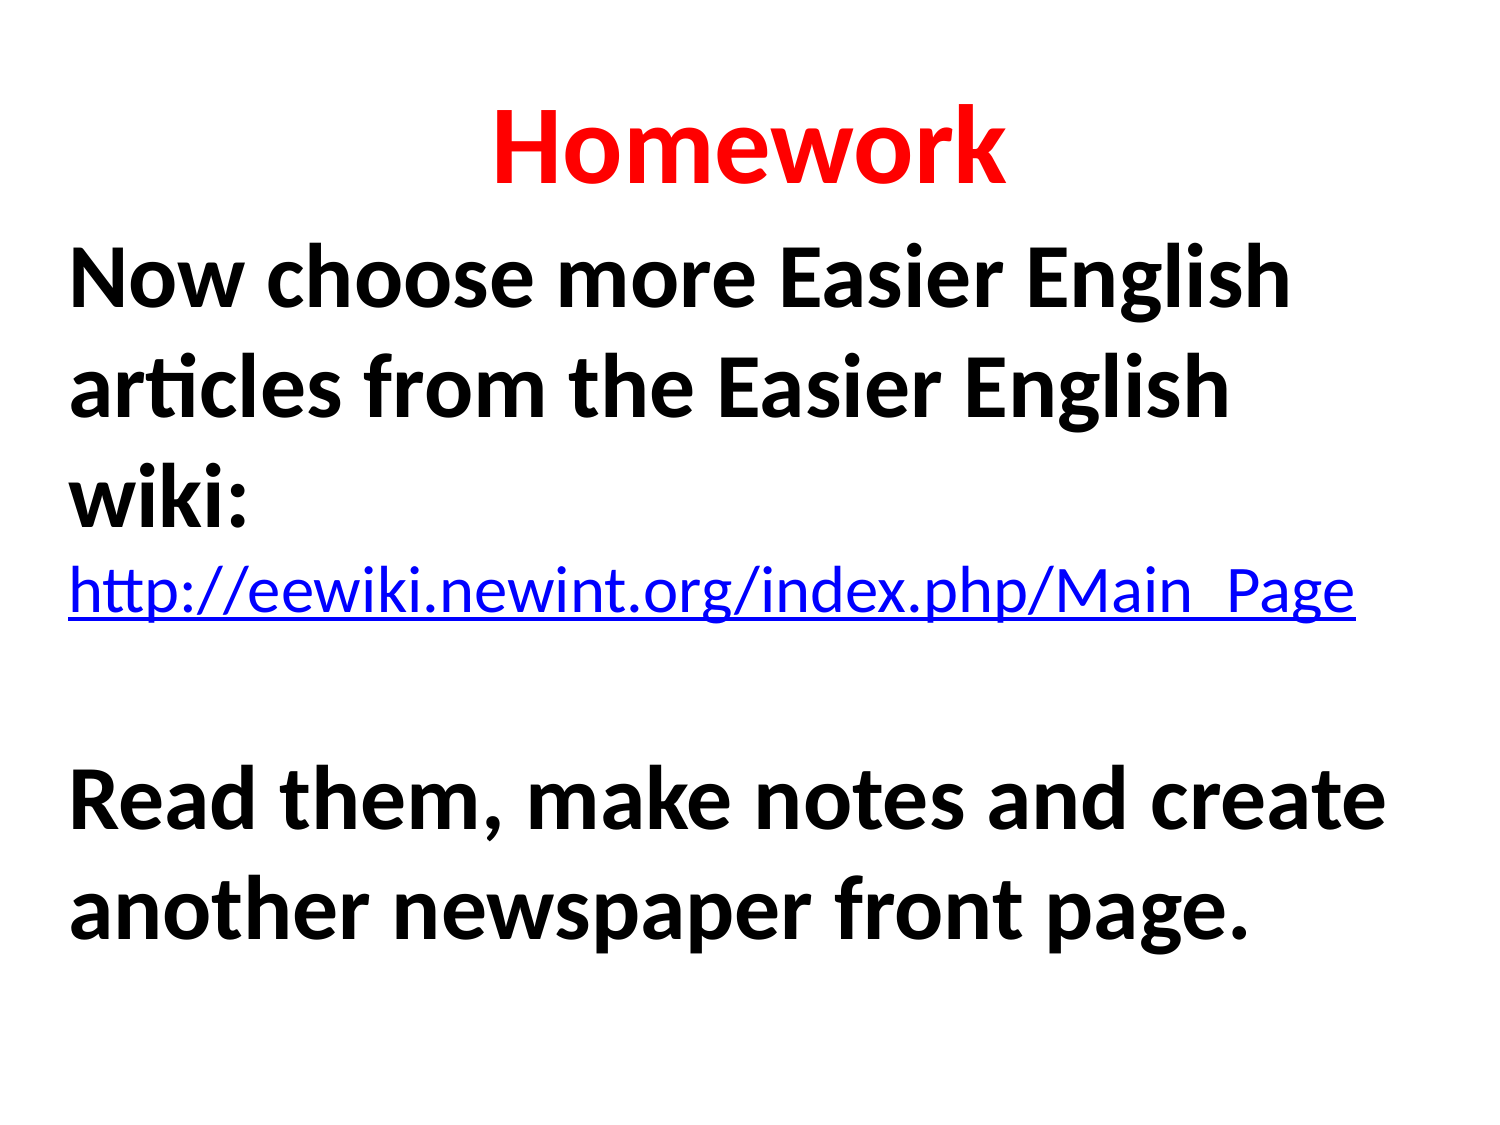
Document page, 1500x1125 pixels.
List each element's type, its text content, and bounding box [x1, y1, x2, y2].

list Now choose more Easier English articles from the Easier English wiki: http://eewiki.newint.org/index.php/Main_Page Read them, make notes and create another newspaper front page. [53, 208, 1425, 1005]
title Homework [75, 45, 1425, 208]
